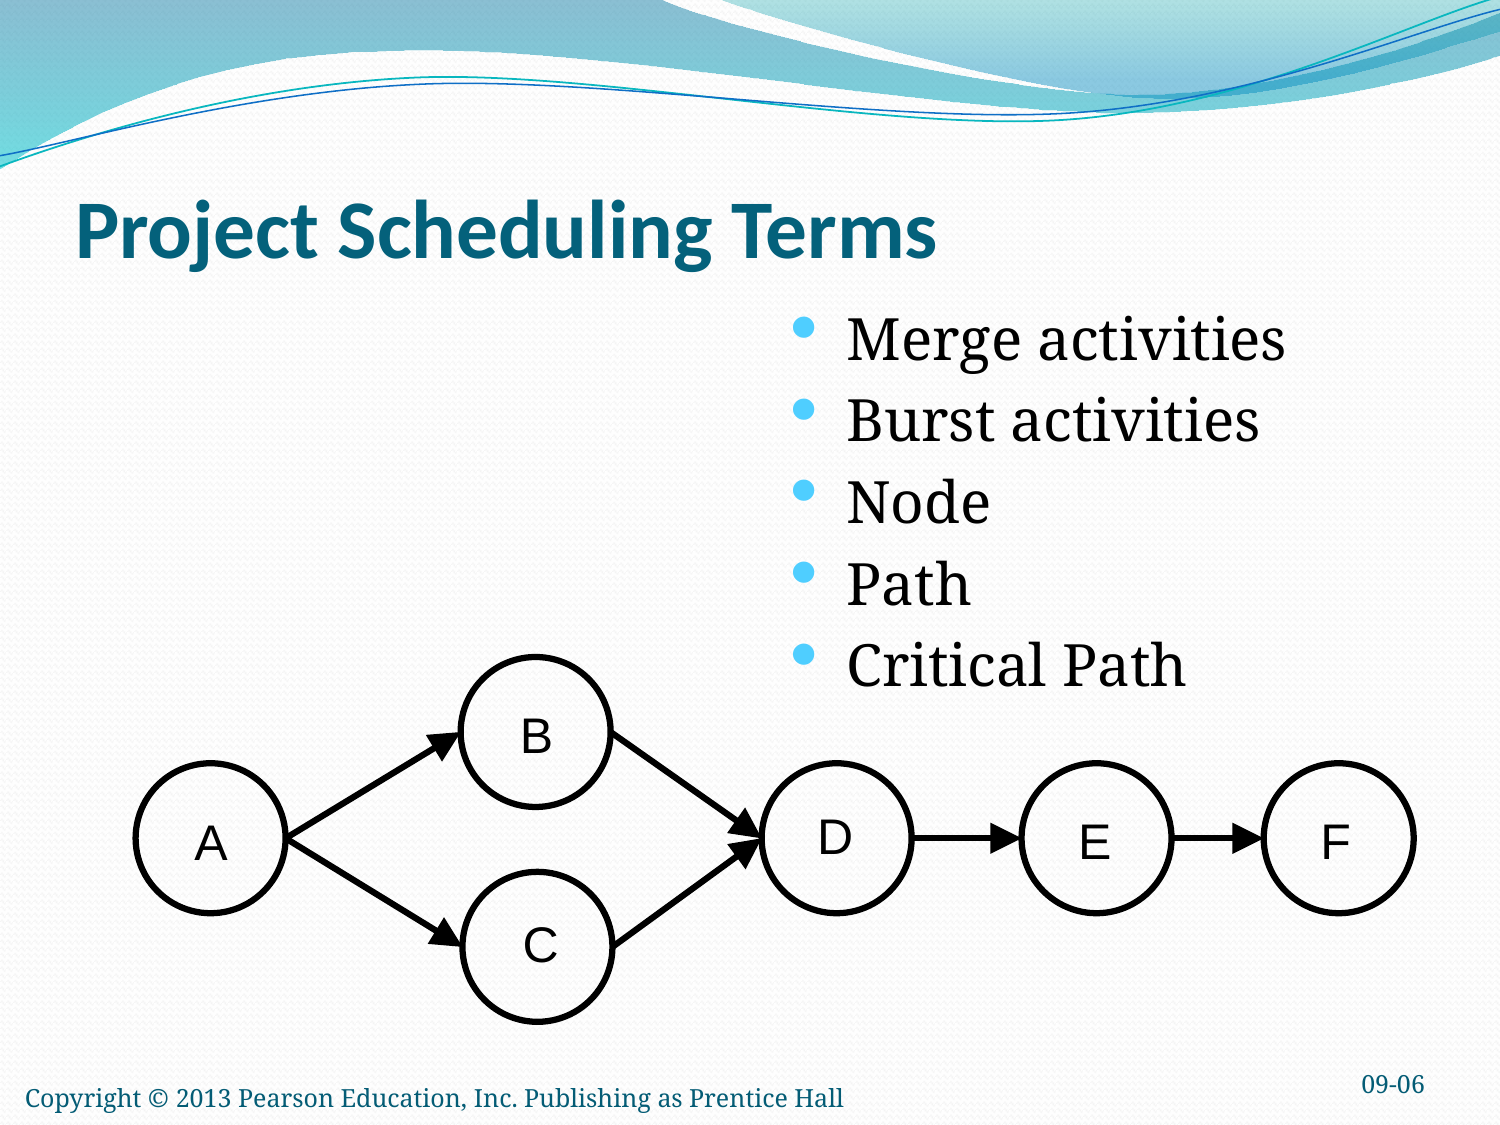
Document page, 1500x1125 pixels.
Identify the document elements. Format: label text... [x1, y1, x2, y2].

title Project Scheduling Terms [74, 87, 1426, 276]
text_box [135, 656, 1414, 1023]
text_box Merge activities Burst activities Node Path Critical Path [775, 294, 1398, 656]
slide_number 09-06 [1299, 1042, 1425, 1103]
